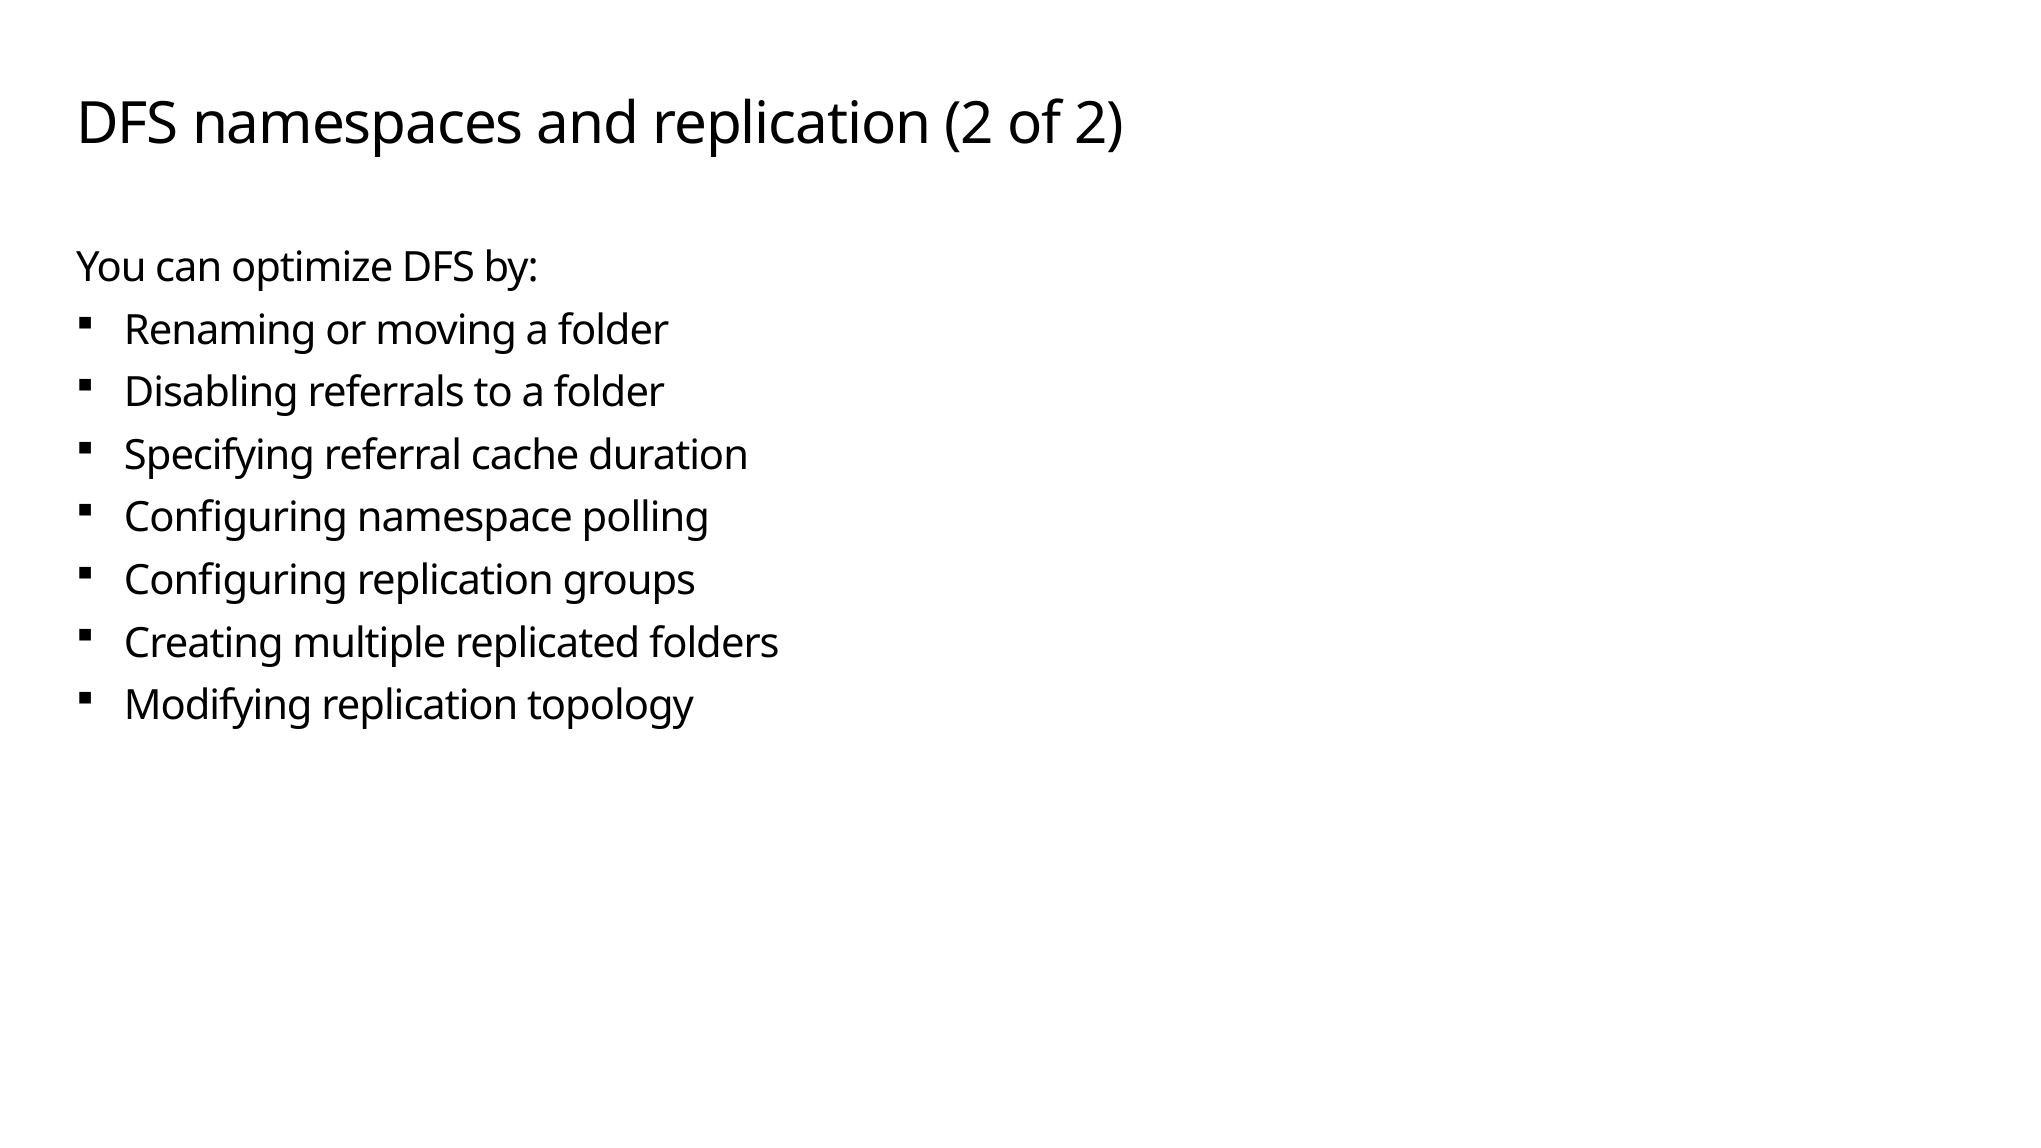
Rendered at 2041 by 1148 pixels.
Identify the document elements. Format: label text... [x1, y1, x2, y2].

list You can optimize DFS by: Renaming or moving a folder Disabling referrals to a folder Specifying referral cache duration Configuring namespace polling Configuring replication groups Creating multiple replicated folders Modifying replication topology [76, 240, 1970, 1074]
title DFS namespaces and replication (2 of 2) [76, 93, 1968, 161]
